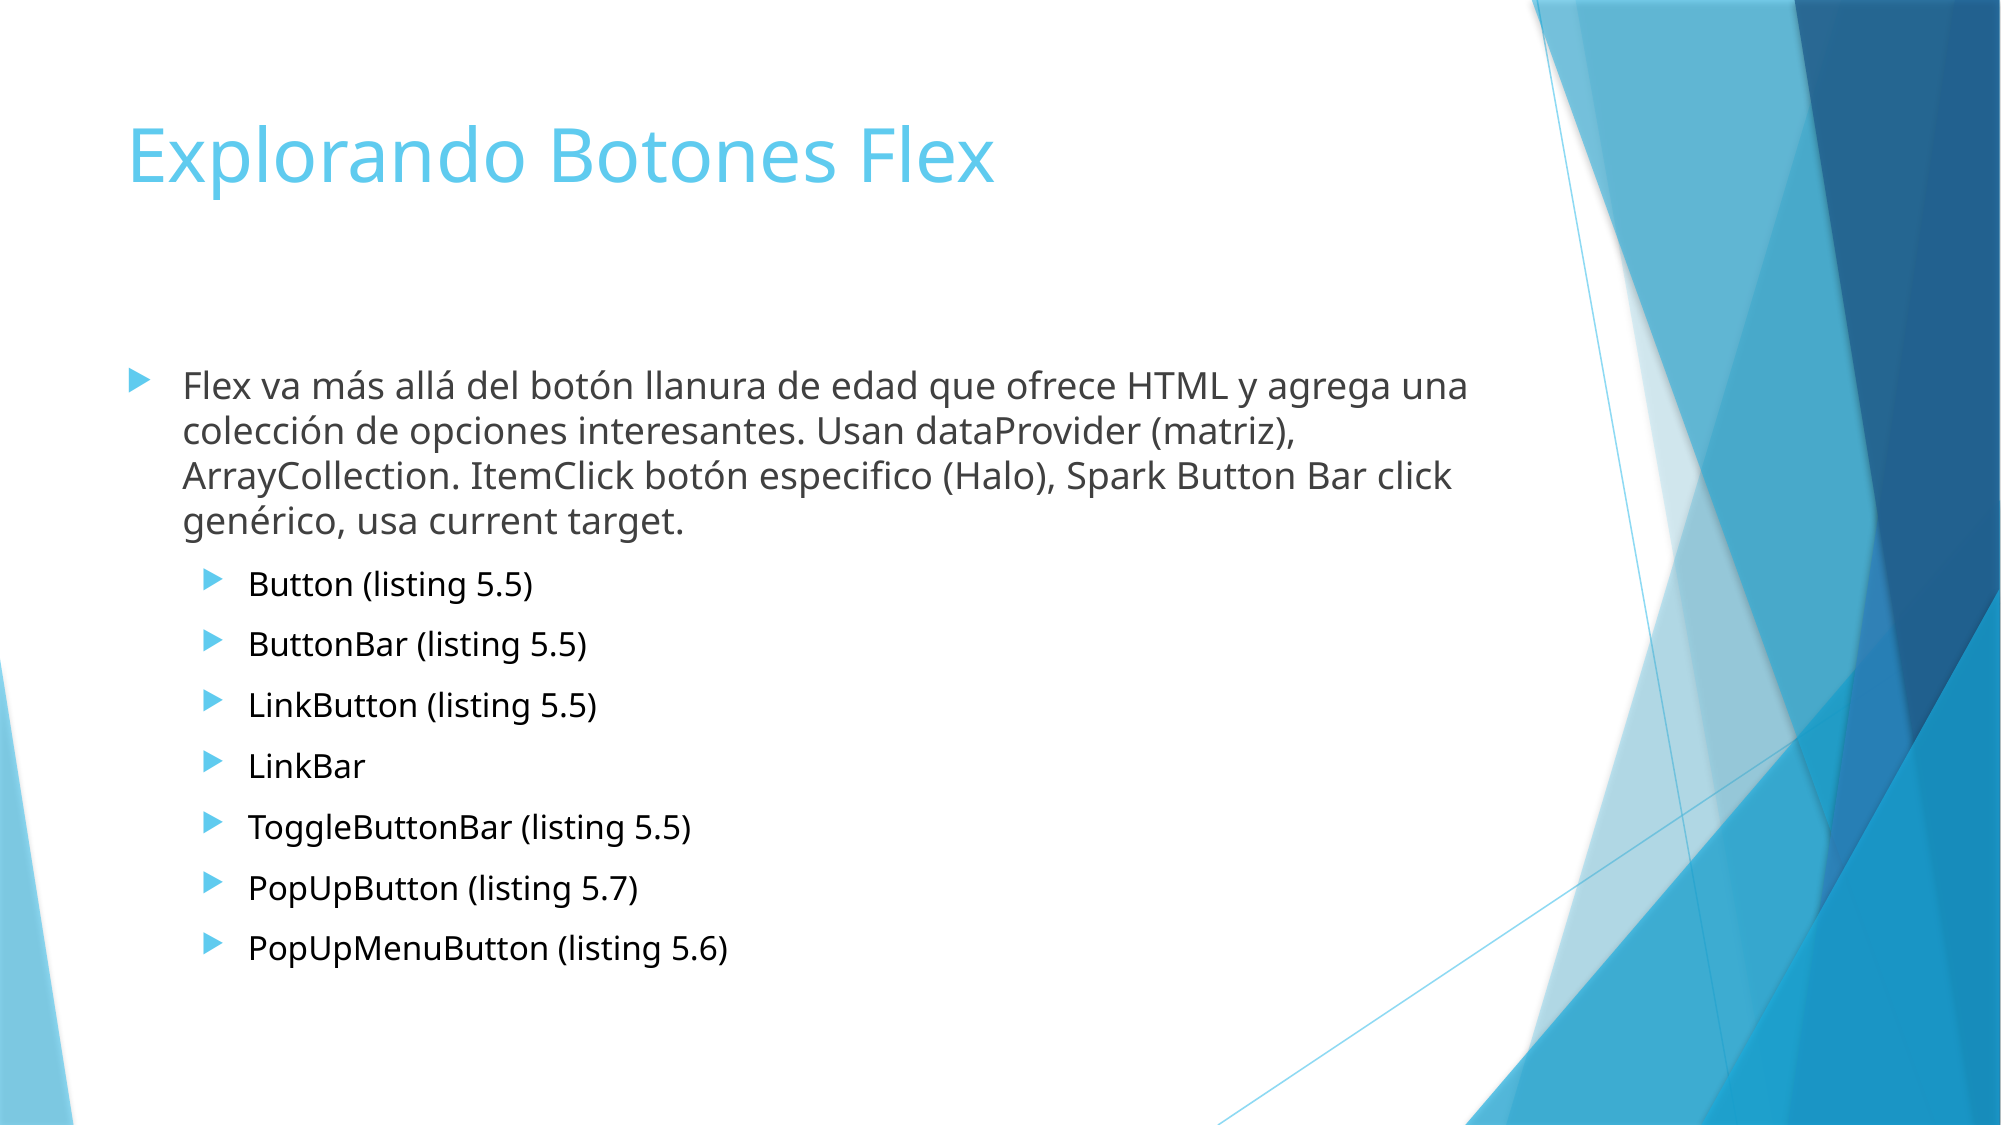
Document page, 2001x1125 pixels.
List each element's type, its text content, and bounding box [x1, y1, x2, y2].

title Explorando Botones Flex [111, 99, 1522, 317]
list Flex va más allá del botón llanura de edad que ofrece HTML y agrega una colección de opciones interesantes. Usan dataProvider (matriz), ArrayCollection. ItemClick botón especifico (Halo), Spark Button Bar click genérico, usa current target. Button (listing 5.5) ButtonBar (listing 5.5) LinkButton (listing 5.5) LinkBar ToggleButtonBar (listing 5.5) PopUpButton (listing 5.7) PopUpMenuButton (listing 5.6) [111, 354, 1522, 992]
